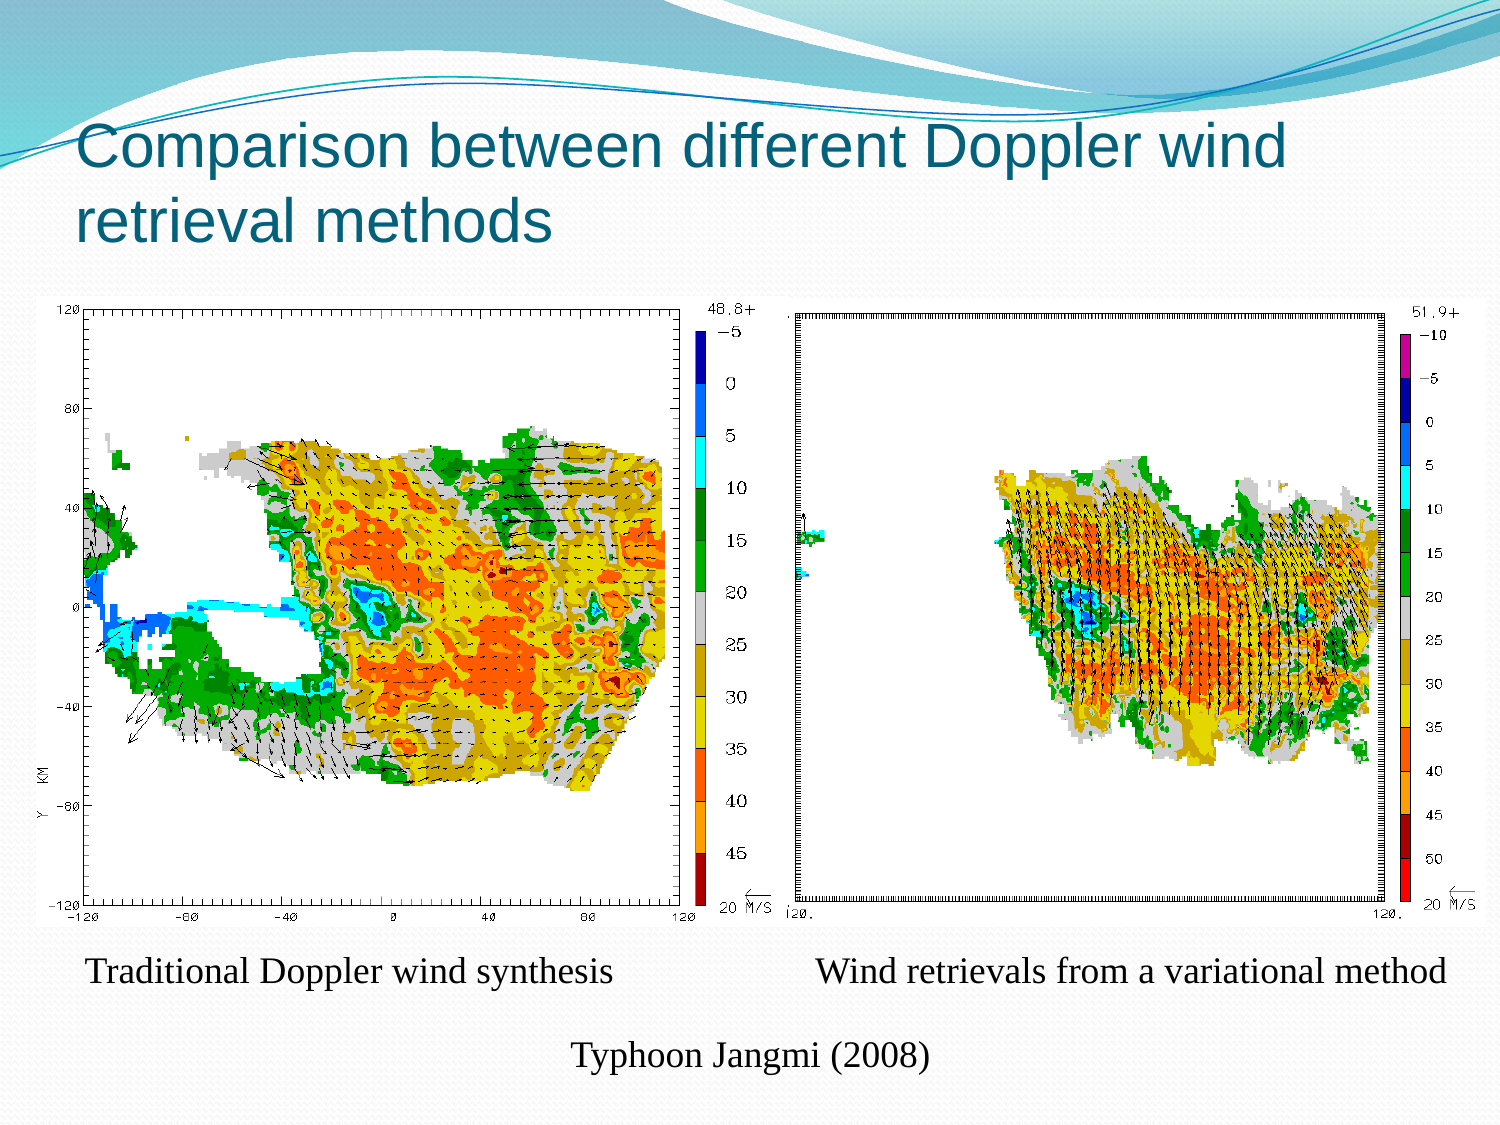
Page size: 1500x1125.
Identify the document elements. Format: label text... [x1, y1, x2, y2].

text_box Wind retrievals from a variational method [800, 939, 1464, 999]
text_box Traditional Doppler wind synthesis [69, 940, 630, 998]
text_box Typhoon Jangmi (2008) [555, 1022, 946, 1083]
picture [36, 295, 1486, 927]
title Comparison between different Doppler wind retrieval methods [75, 67, 1425, 255]
